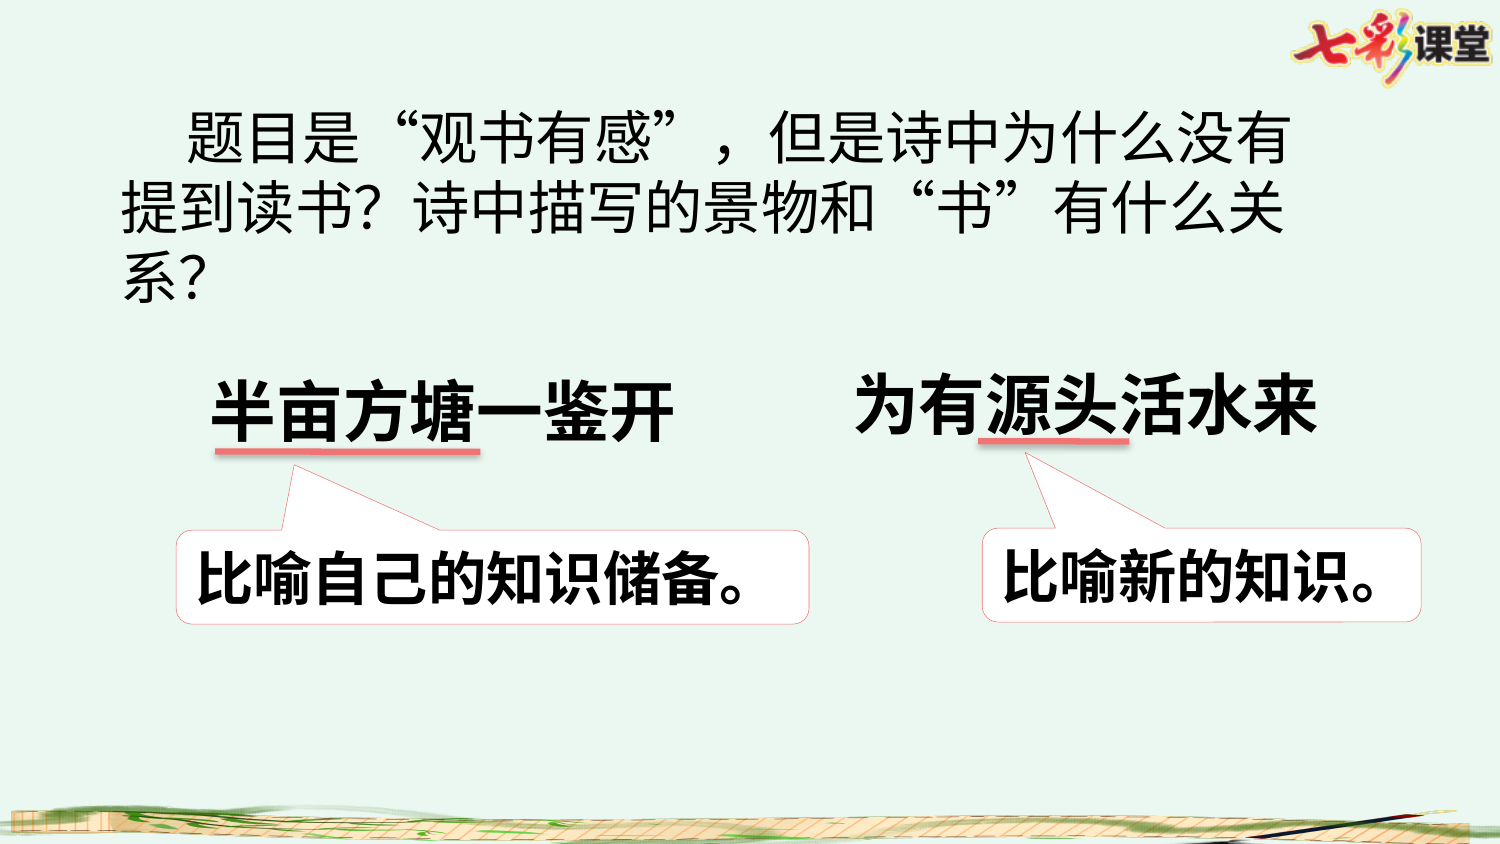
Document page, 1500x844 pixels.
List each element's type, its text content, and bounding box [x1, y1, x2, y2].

text_box 为有源头活水来 [837, 355, 1422, 451]
text_box 比喻自己的知识储备。 [174, 463, 812, 627]
text_box 题目是“观书有感”，但是诗中为什么没有提到读书？诗中描写的景物和“书”有什么关系？ [105, 93, 1353, 319]
picture [1289, 8, 1495, 89]
text_box 比喻新的知识。 [980, 453, 1424, 625]
picture [0, 732, 1500, 844]
text_box 半亩方塘一鉴开 [194, 362, 729, 458]
